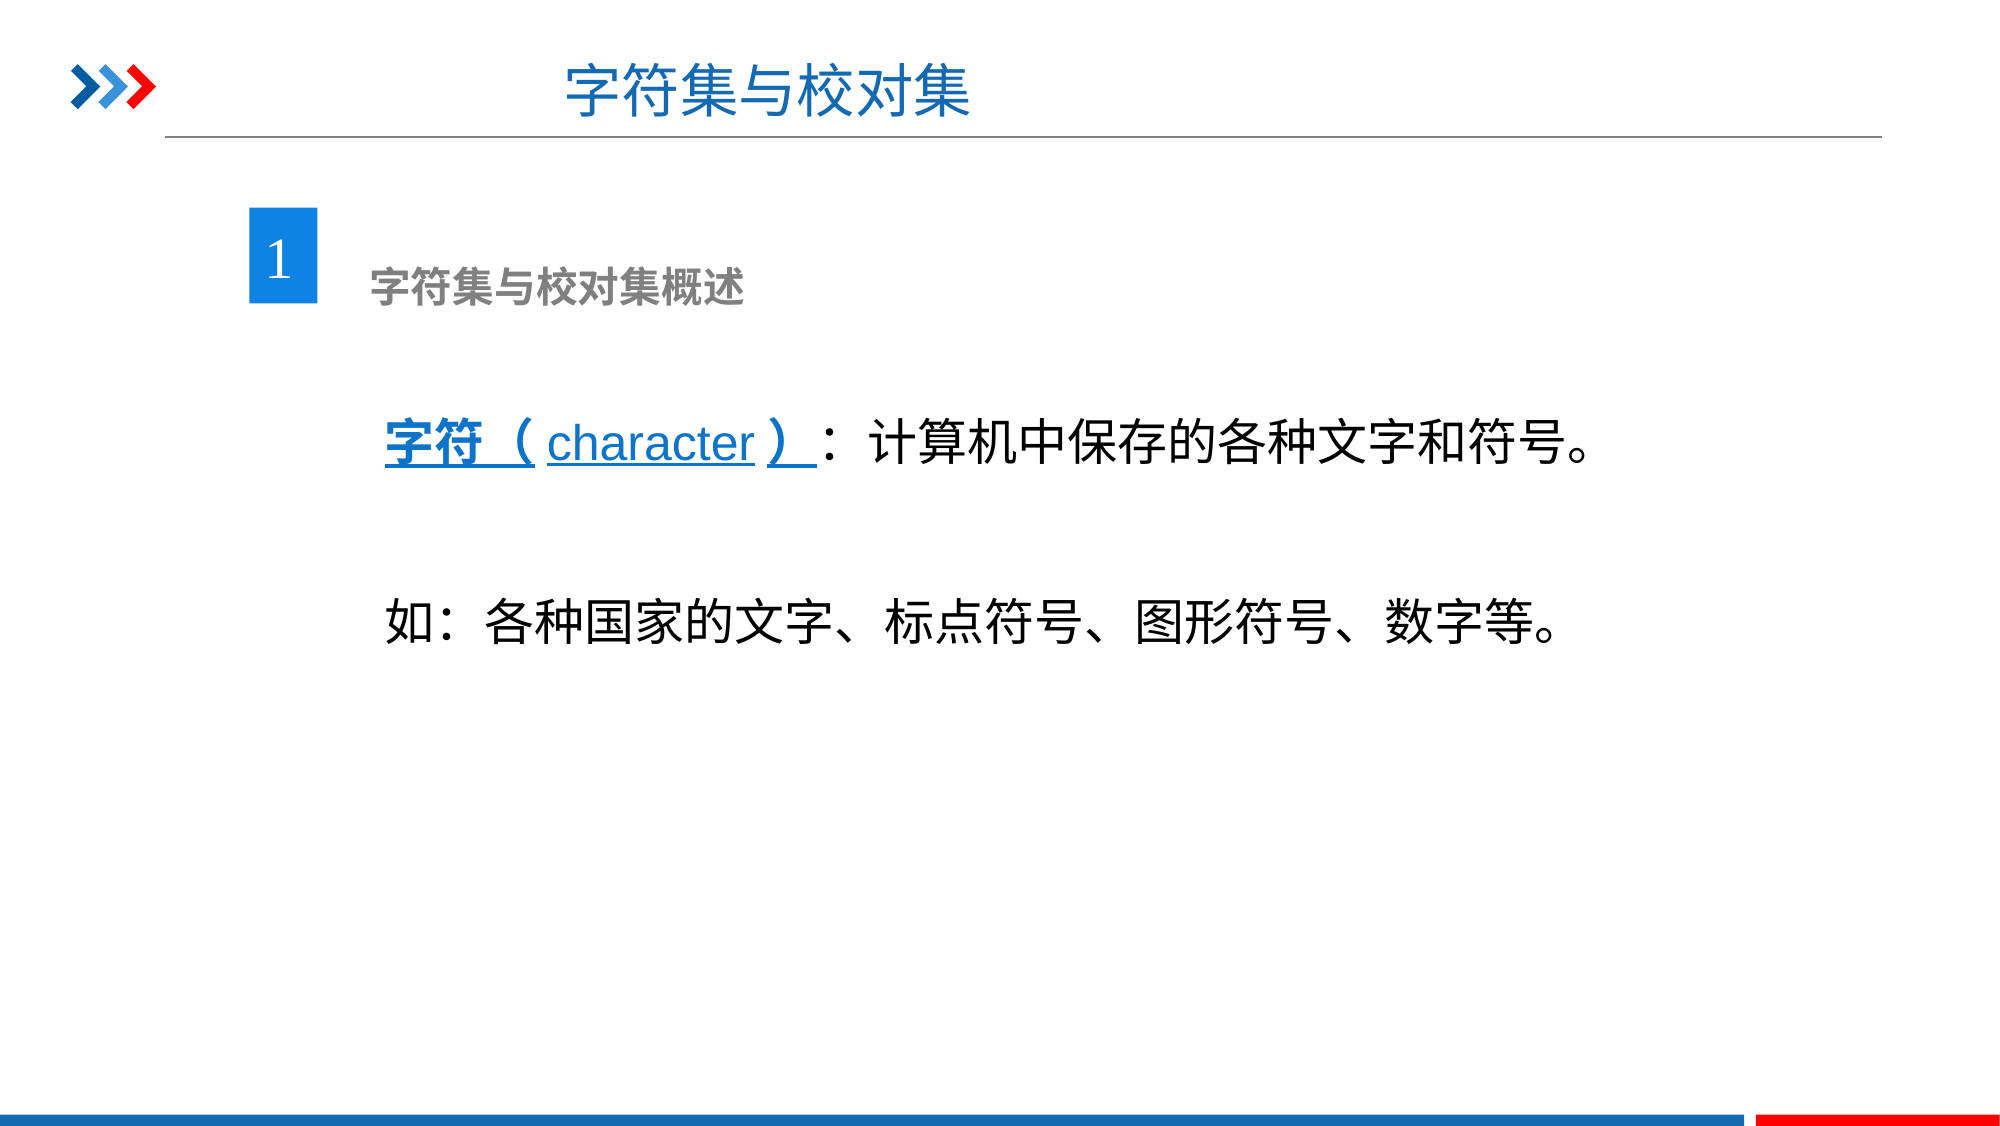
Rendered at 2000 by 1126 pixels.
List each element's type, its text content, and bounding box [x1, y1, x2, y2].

text_box 字符（character）：计算机中保存的各种文字和符号。 如：各种国家的文字、标点符号、图形符号、数字等。 [370, 373, 1602, 658]
text_box 字符集与校对集概述 [319, 245, 1092, 320]
title 字符集与校对集 [521, 25, 1296, 153]
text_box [249, 207, 318, 304]
